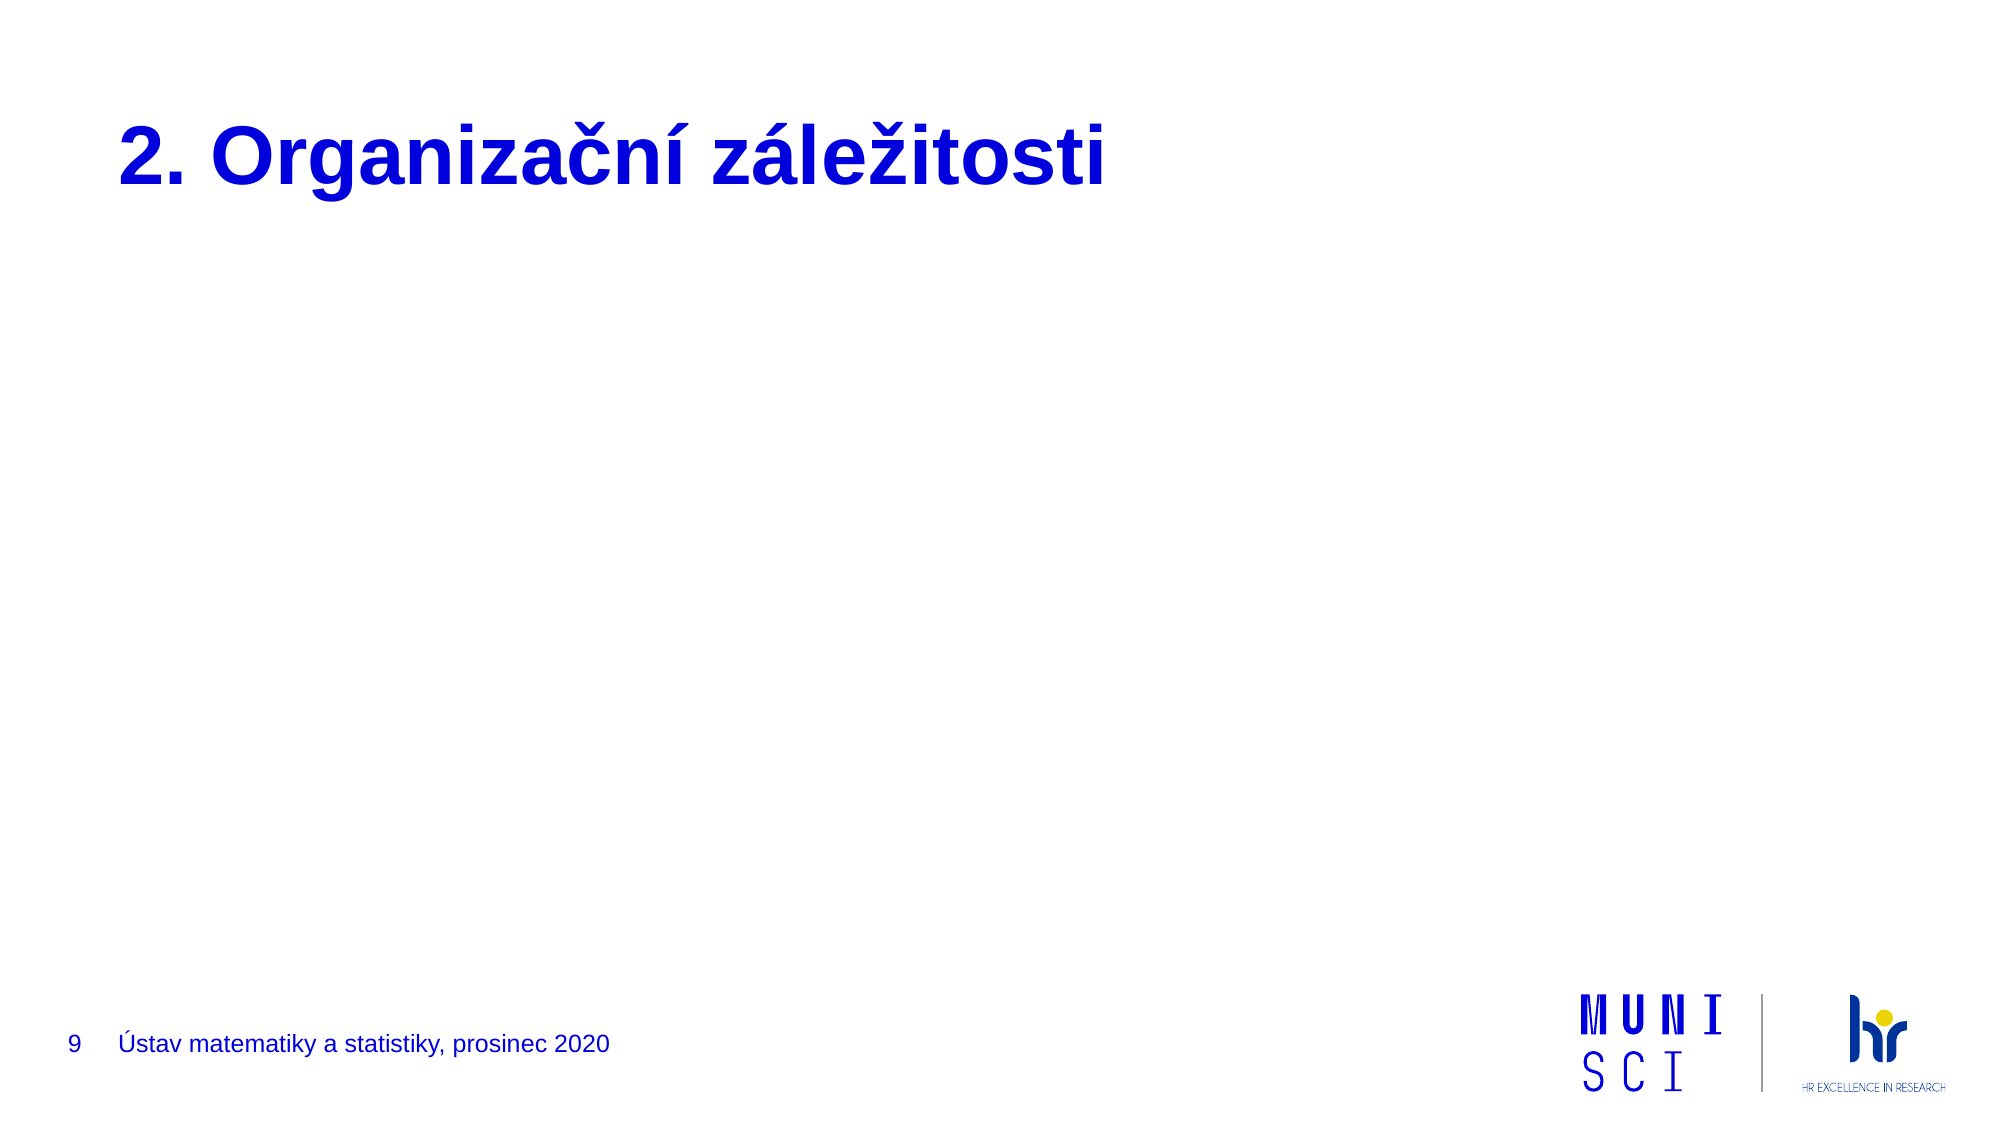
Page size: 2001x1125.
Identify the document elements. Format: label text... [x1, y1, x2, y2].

footer Ústav matematiky a statistiky, prosinec 2020 [118, 1021, 1418, 1063]
slide_number 9 [67, 1021, 110, 1063]
title 2. Organizační záležitosti [118, 118, 1883, 193]
